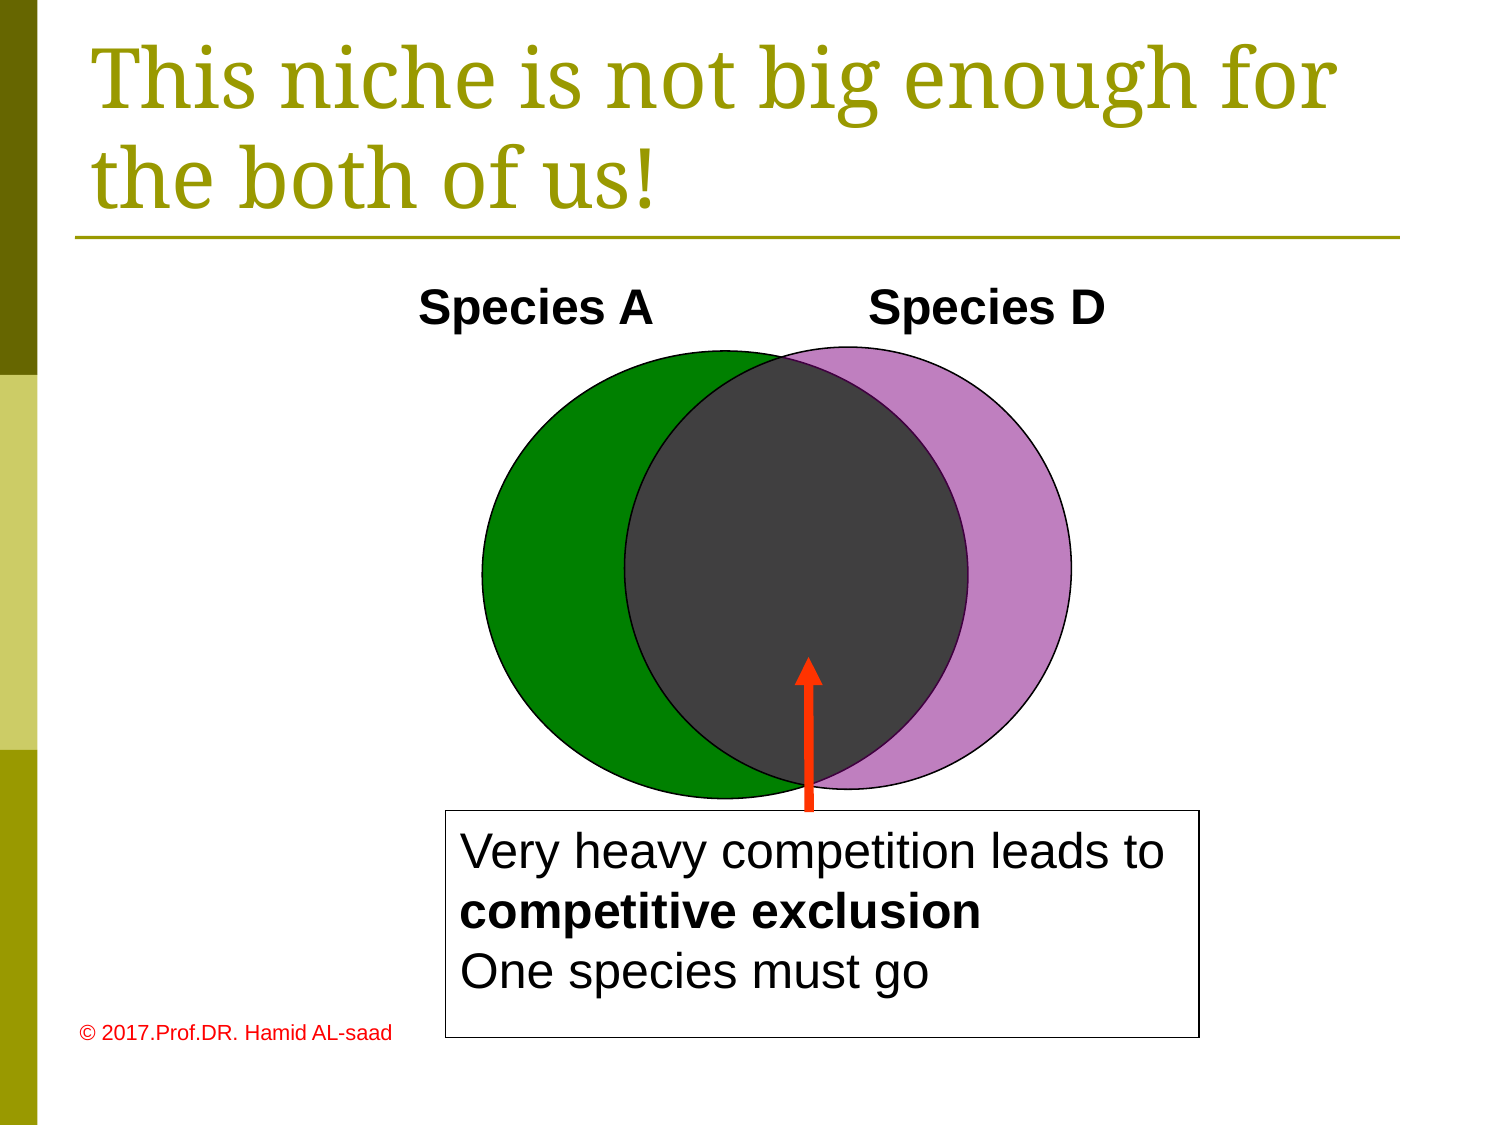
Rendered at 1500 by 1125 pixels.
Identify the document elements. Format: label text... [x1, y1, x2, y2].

text_box [802, 656, 815, 813]
text_box Very heavy competition leads to competitive exclusion One species must go [445, 810, 1199, 1038]
text_box Species A Species D [403, 267, 1157, 350]
text_box © 2017.Prof.DR. Hamid AL-saad [64, 1011, 422, 1053]
title This niche is not big enough for the both of us! [75, 45, 1425, 233]
text_box [624, 350, 1072, 790]
text_box [482, 350, 806, 799]
